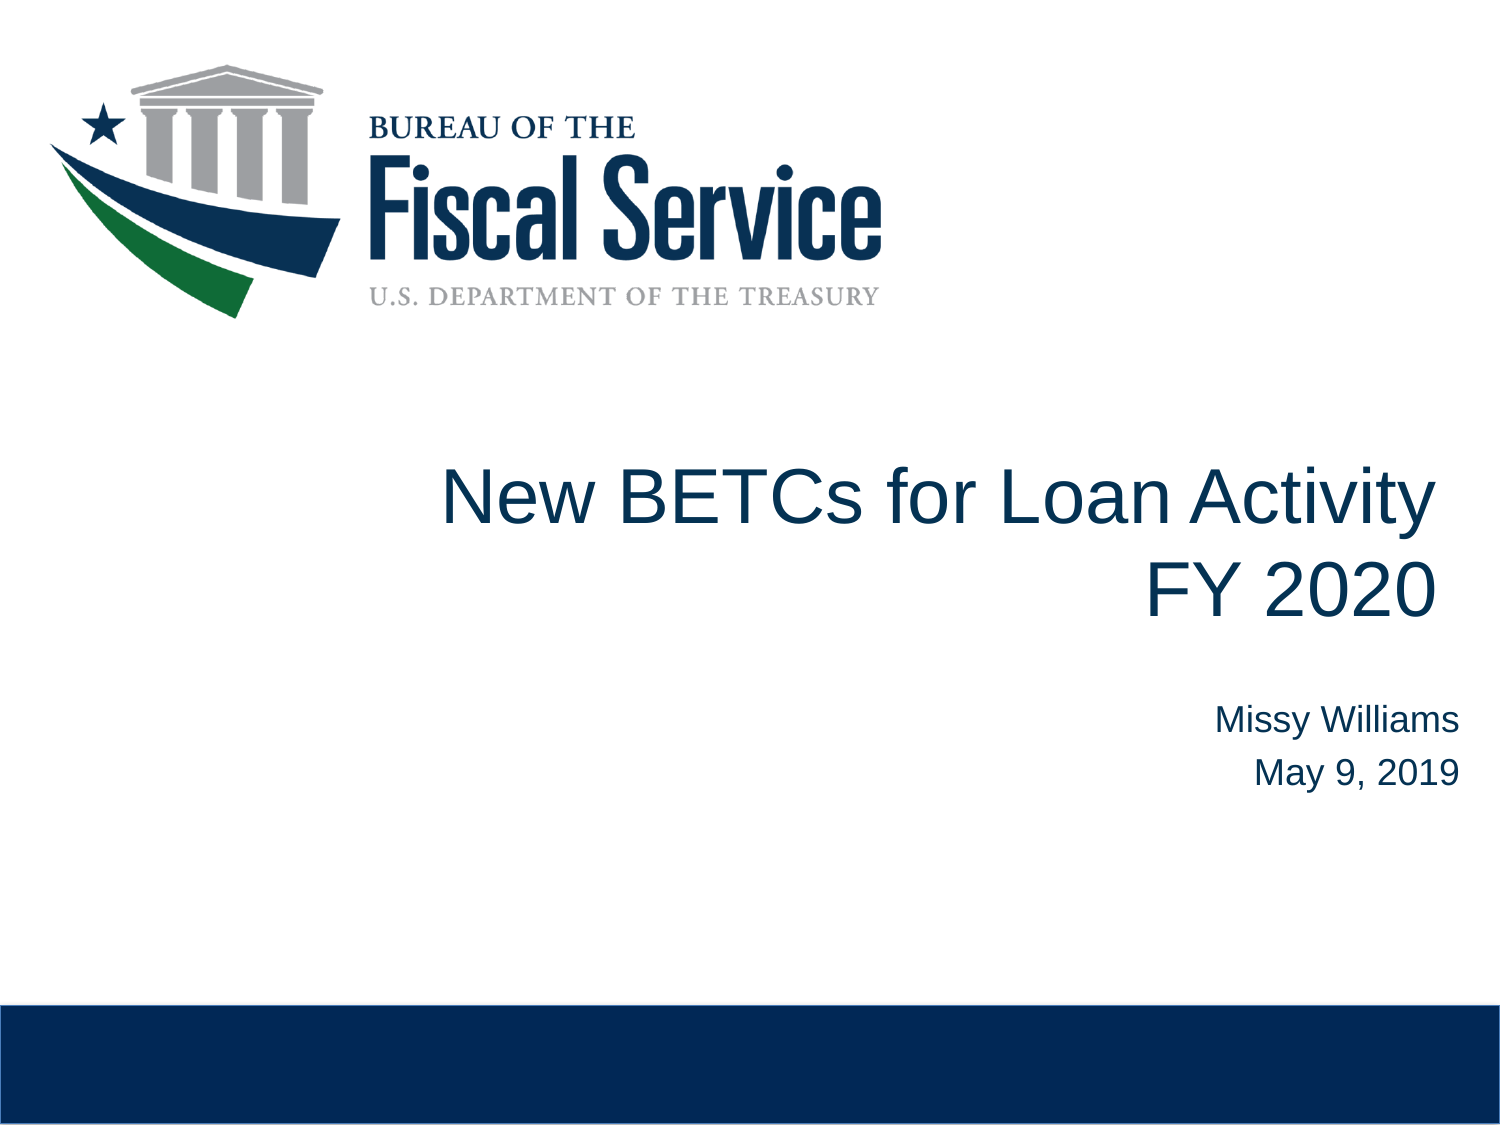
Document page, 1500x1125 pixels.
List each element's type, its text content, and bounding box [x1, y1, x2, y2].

text_box New BETCs for Loan Activity FY 2020 [114, 437, 1475, 641]
text_box Missy Williams May 9, 2019 [114, 687, 1475, 825]
picture [37, 56, 893, 327]
